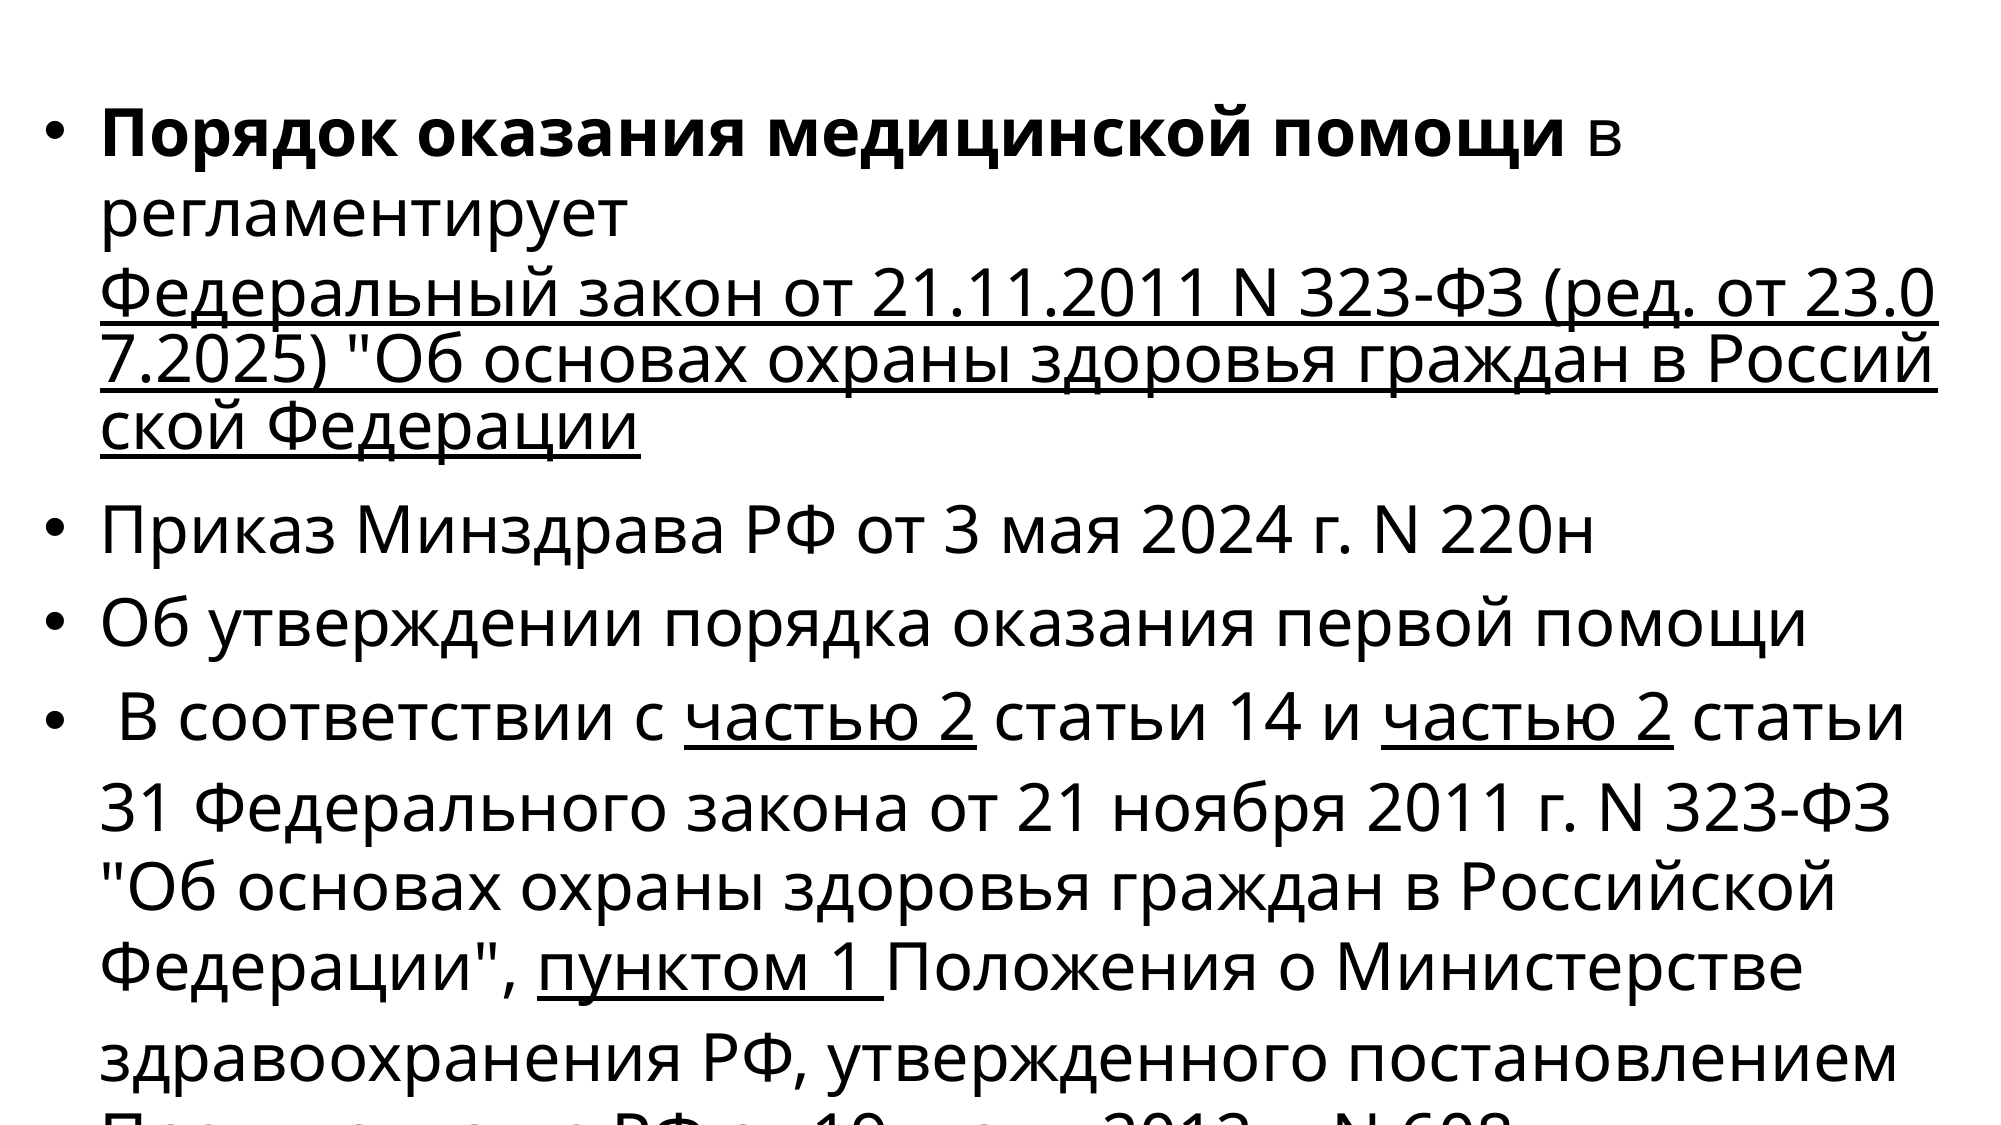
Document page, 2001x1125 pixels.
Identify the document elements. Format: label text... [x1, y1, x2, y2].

list Порядок оказания медицинской помощи в регламентирует Федеральный закон от 21.11.2011 N 323-ФЗ (ред. от 23.07.2025) "Об основах охраны здоровья граждан в Российской Федерации Приказ Минздрава РФ от 3 мая 2024 г. N 220н Об утверждении порядка оказания первой помощи В соответствии с частью 2 статьи 14 и частью 2 статьи 31 Федерального закона от 21 ноября 2011 г. N 323-ФЗ "Об основах охраны здоровья граждан в Российской Федерации", пунктом 1 Положения о Министерстве здравоохранения РФ, утвержденного постановлением Правительства РФ от 19 июня 2012 г. N 608. [28, 82, 1976, 1114]
